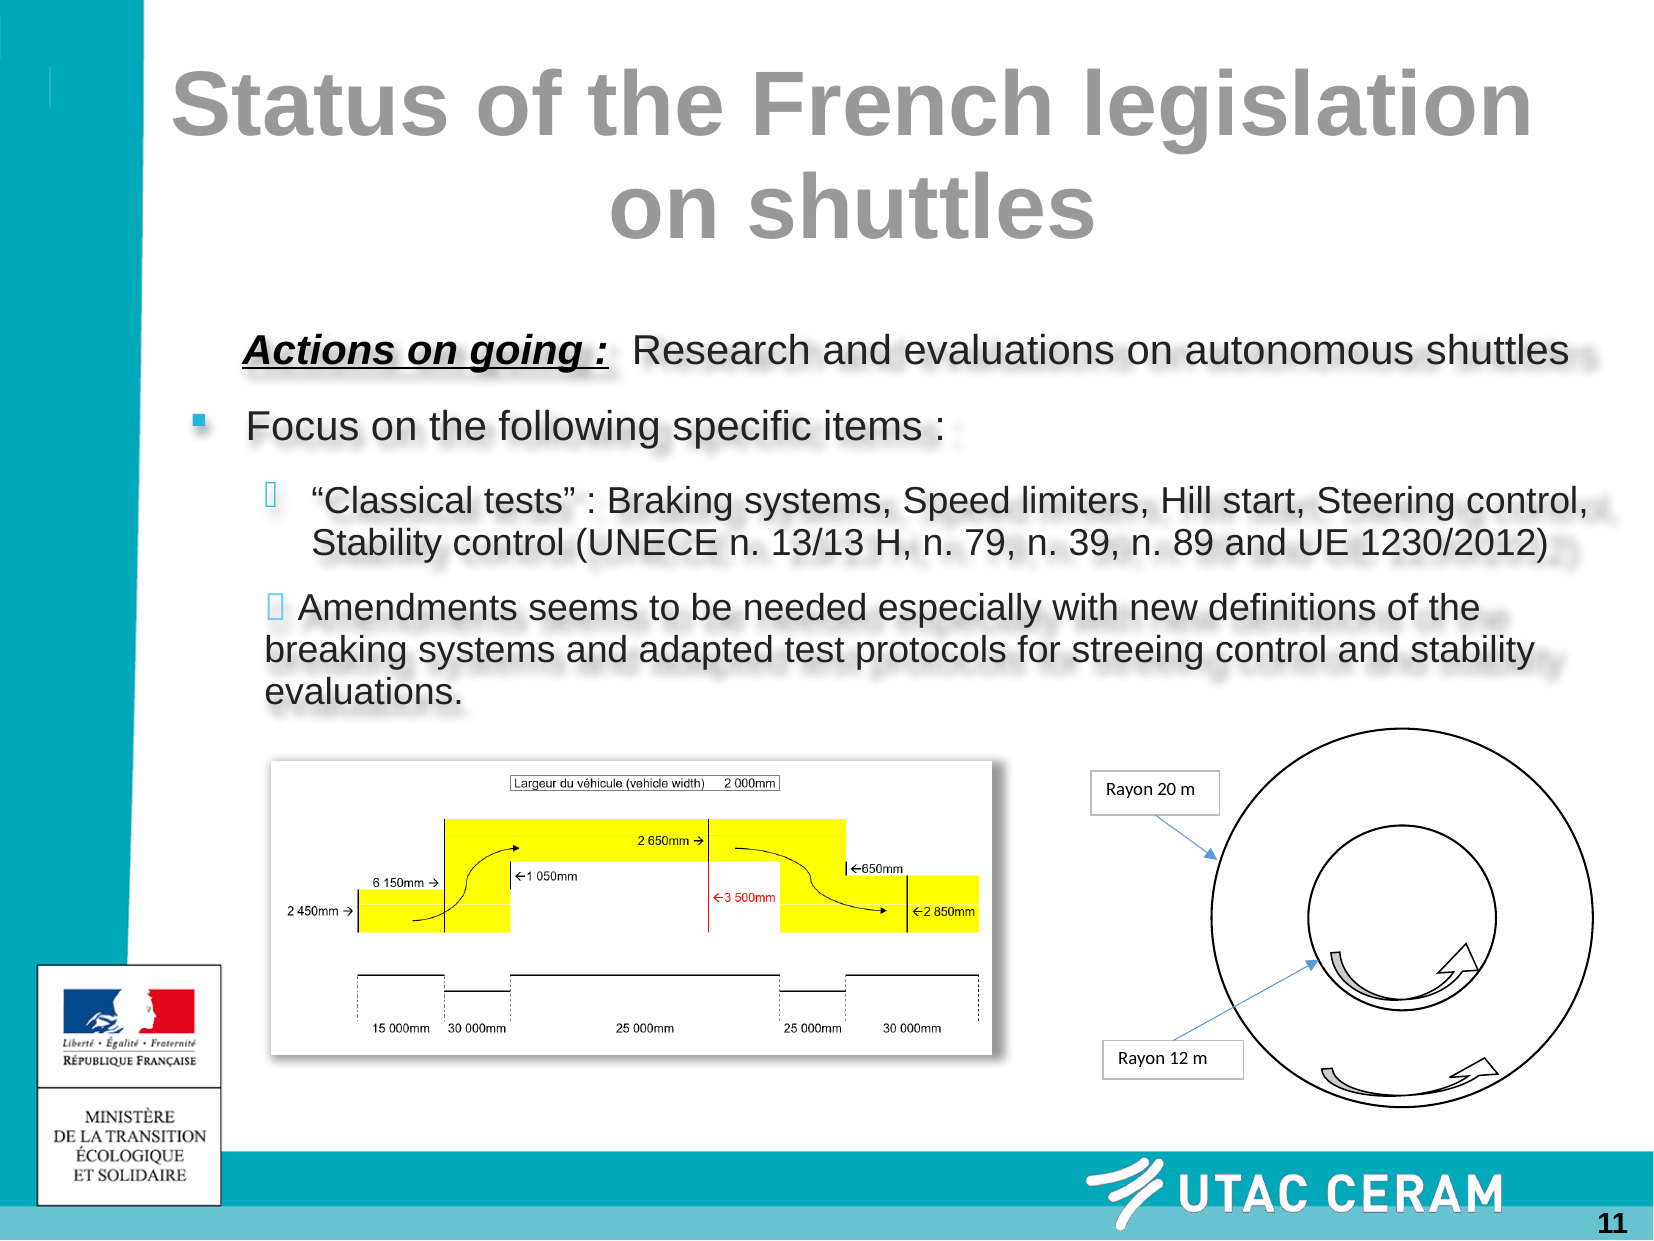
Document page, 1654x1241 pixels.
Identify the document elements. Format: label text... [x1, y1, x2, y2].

list Actions on going : Research and evaluations on autonomous shuttles Focus on the following specific items : “Classical tests” : Braking systems, Speed limiters, Hill start, Steering control, Stability control (UNECE n. 13/13 H, n. 79, n. 39, n. 89 and UE 1230/2012)  Amendments seems to be needed especially with new definitions of the breaking systems and adapted test protocols for streeing control and stability evaluations. [171, 277, 1630, 1105]
slide_number 11 [1464, 1207, 1629, 1241]
title Status of the French legislation on shuttles [136, 50, 1571, 256]
picture [0, 0, 1654, 1240]
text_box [1091, 728, 1593, 1108]
